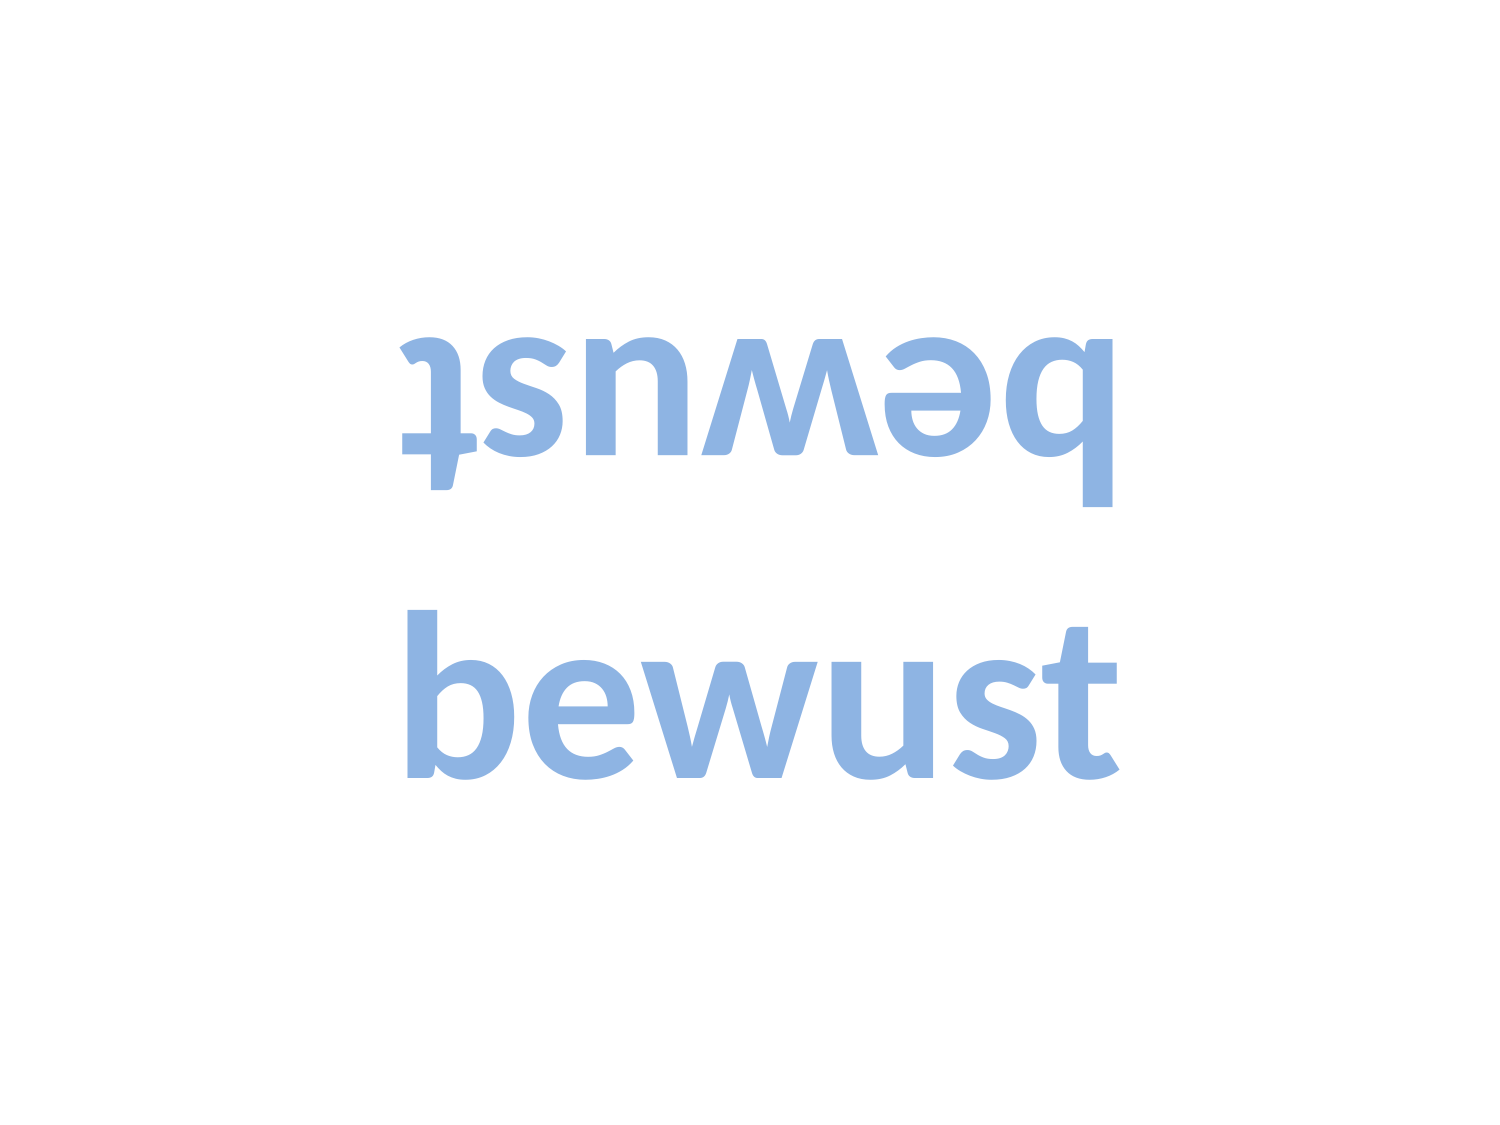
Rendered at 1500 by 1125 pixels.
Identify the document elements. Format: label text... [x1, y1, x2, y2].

title bewust [120, 562, 1396, 804]
text_box bewust [124, 314, 1400, 556]
